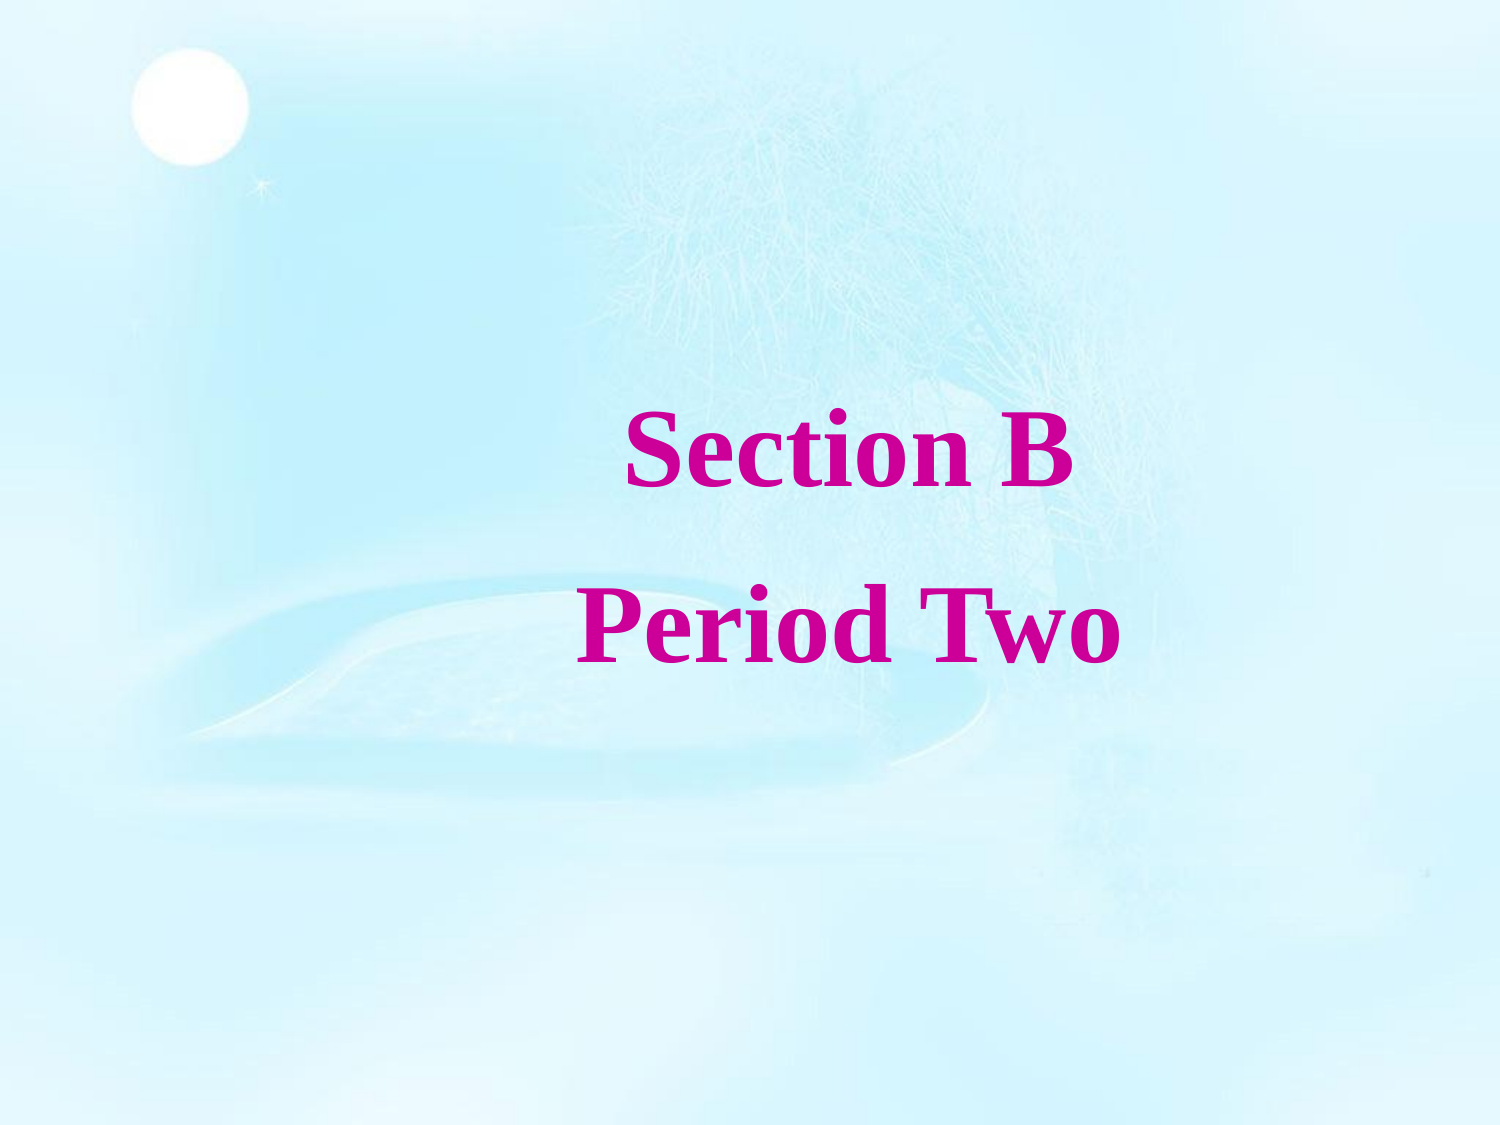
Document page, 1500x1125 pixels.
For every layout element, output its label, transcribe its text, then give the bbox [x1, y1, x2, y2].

text_box Section B Period Two [560, 326, 1139, 692]
picture [0, 0, 1500, 1125]
